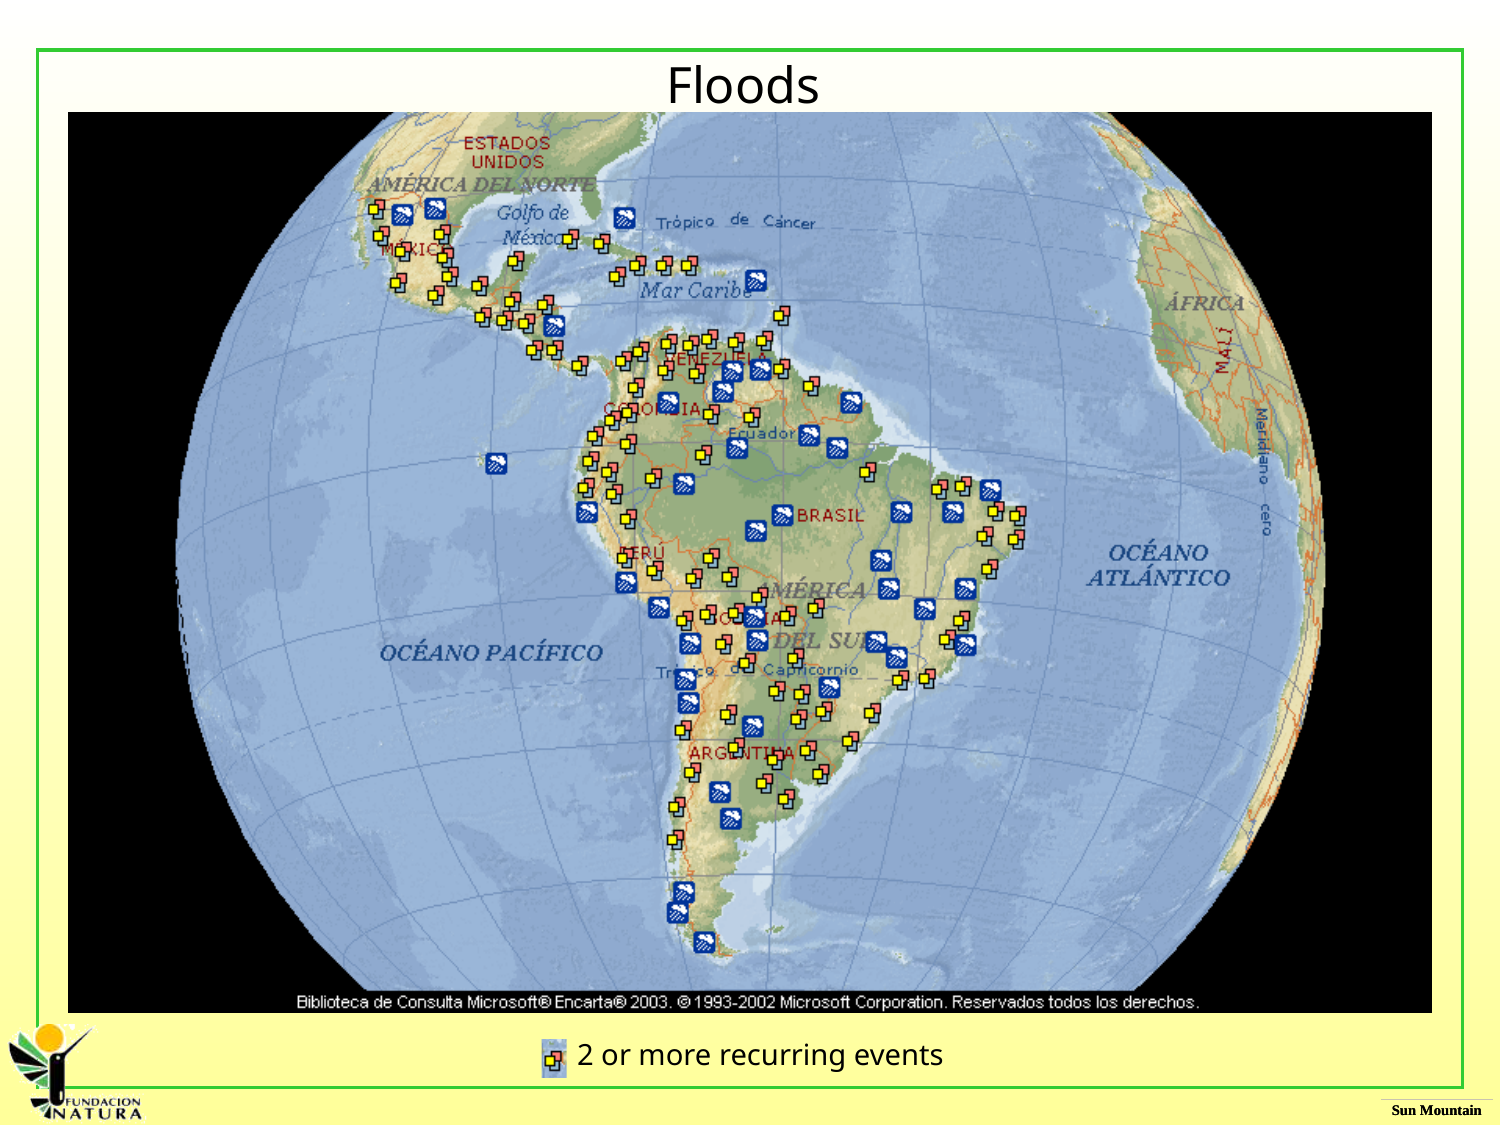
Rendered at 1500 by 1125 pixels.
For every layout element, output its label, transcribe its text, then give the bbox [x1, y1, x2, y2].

picture [68, 112, 1432, 1013]
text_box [541, 1028, 948, 1080]
text_box Floods [651, 46, 849, 110]
